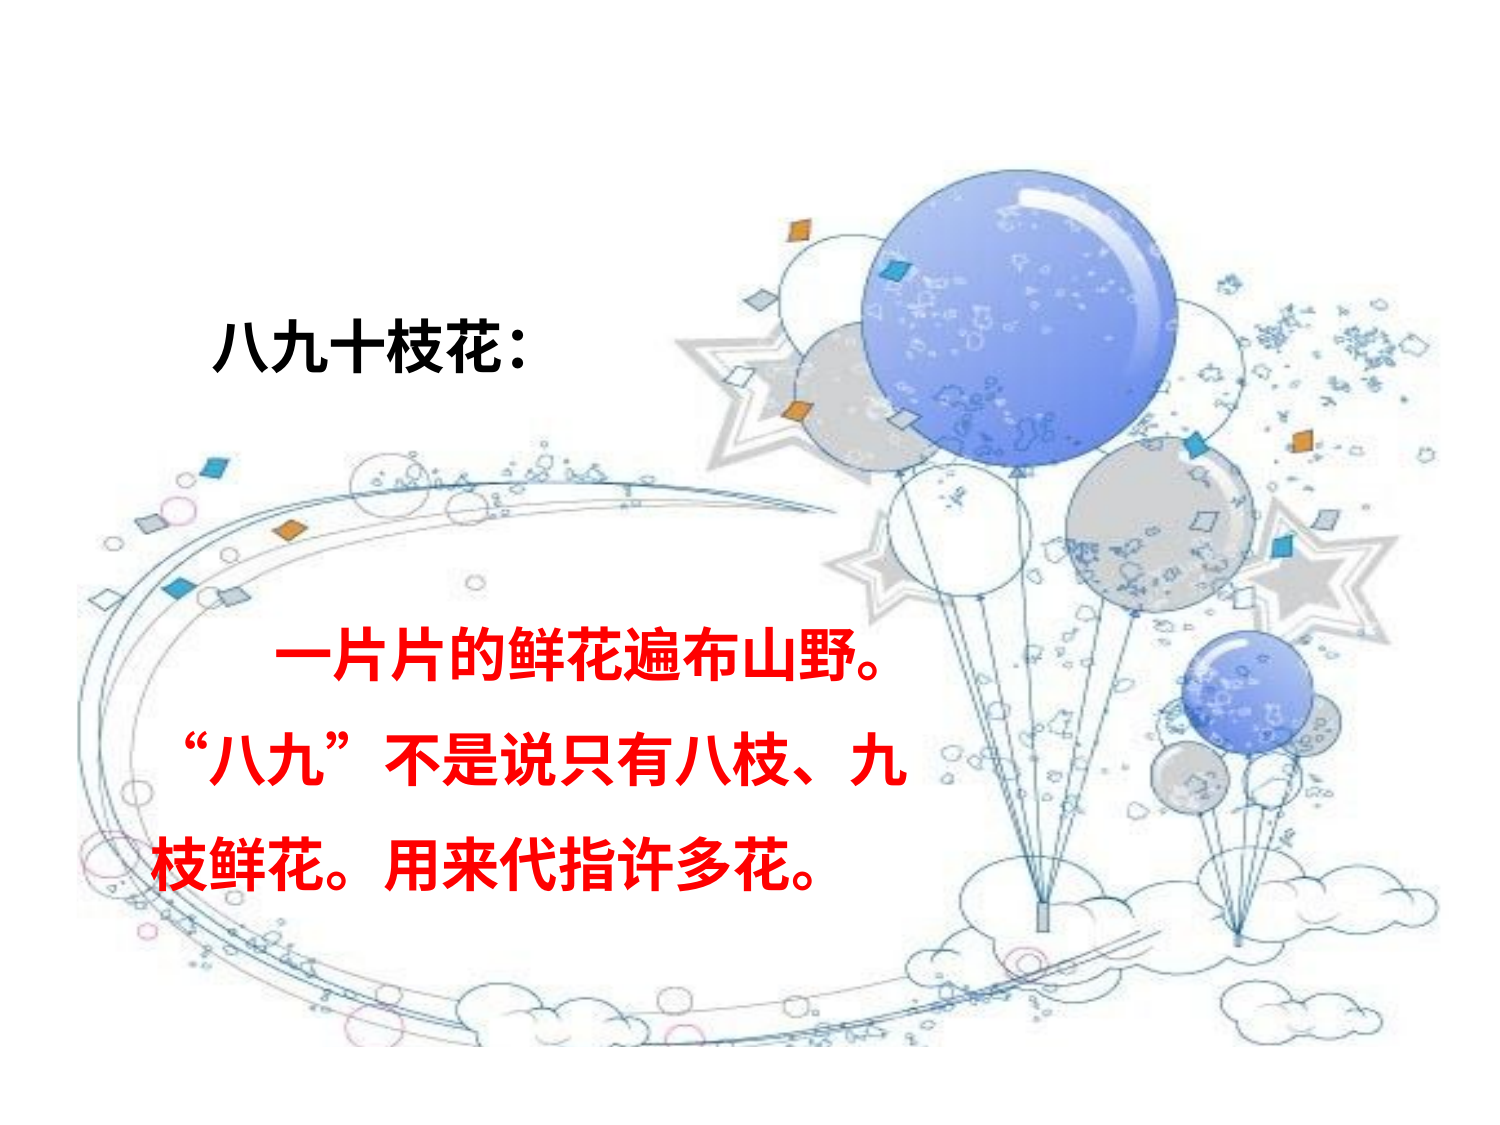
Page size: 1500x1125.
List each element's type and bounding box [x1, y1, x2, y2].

picture [76, 160, 1500, 1048]
